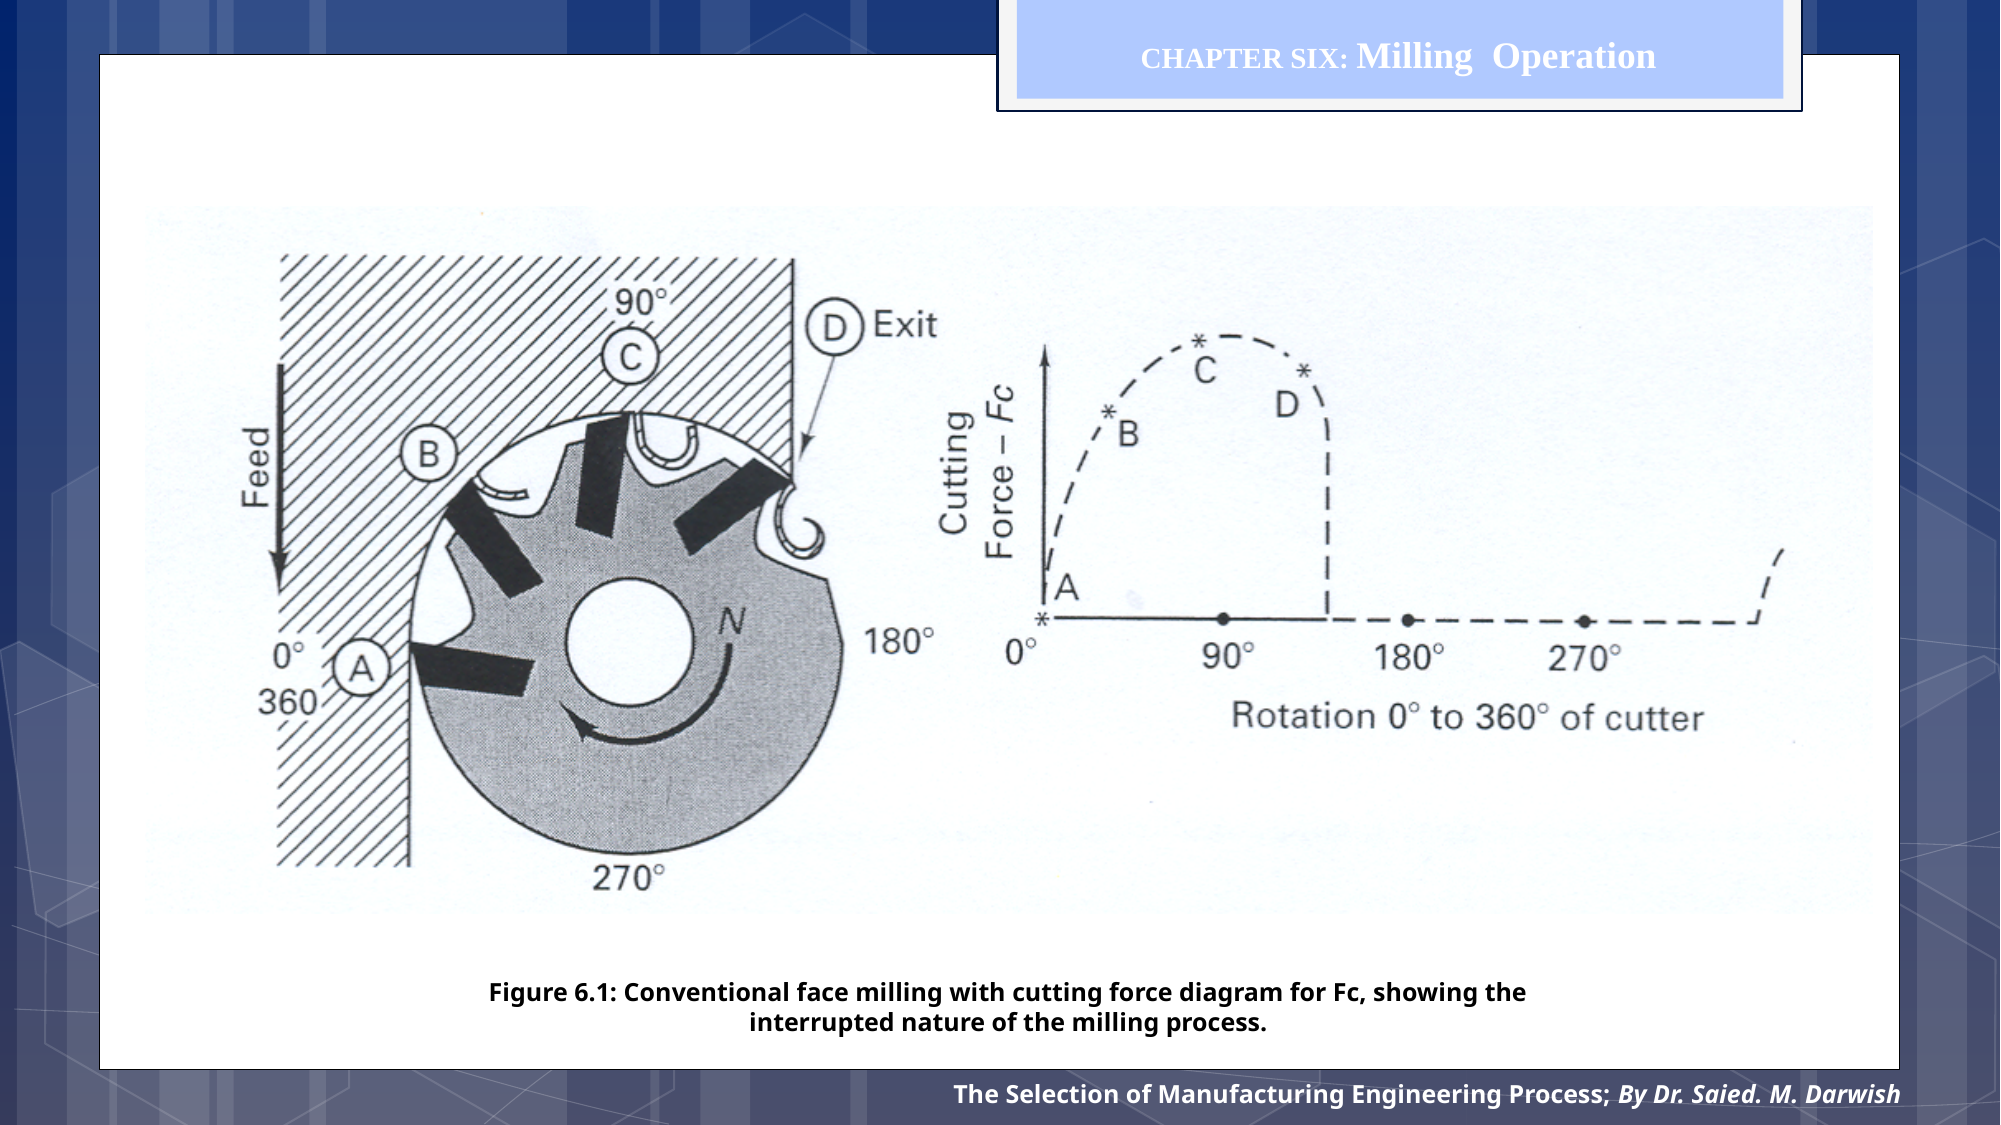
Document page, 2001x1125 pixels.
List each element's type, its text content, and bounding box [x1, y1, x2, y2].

text_box CHAPTER SIX: Milling Operation [940, 0, 1858, 84]
text_box Figure 6.1: Conventional face milling with cutting force diagram for Fc, showing the interrupted nature of the milling process. [416, 969, 1602, 1044]
picture [144, 205, 1873, 914]
